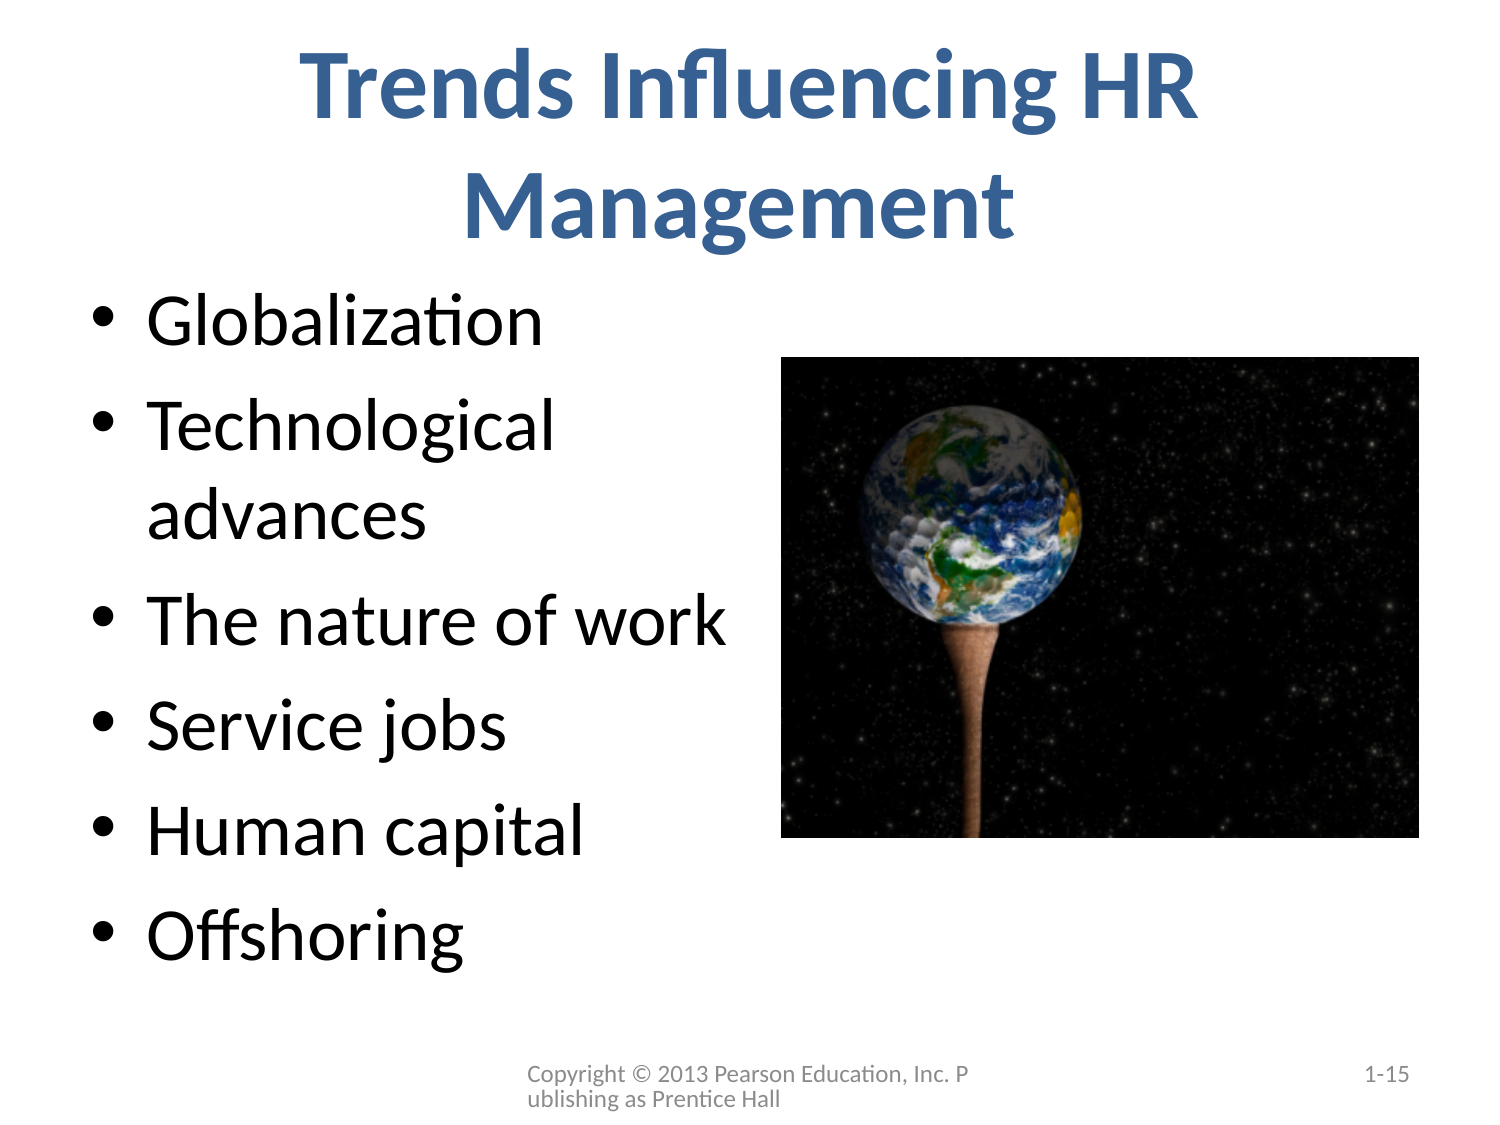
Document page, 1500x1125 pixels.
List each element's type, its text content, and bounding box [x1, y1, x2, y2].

picture [781, 357, 1419, 838]
slide_number 1-15 [1074, 1042, 1425, 1103]
title Trends Influencing HR Management [75, 45, 1425, 233]
list Globalization Technological advances The nature of work Service jobs Human capital Offshoring [75, 262, 788, 1005]
footer Copyright © 2013 Pearson Education, Inc. Publishing as Prentice Hall [512, 1042, 988, 1103]
